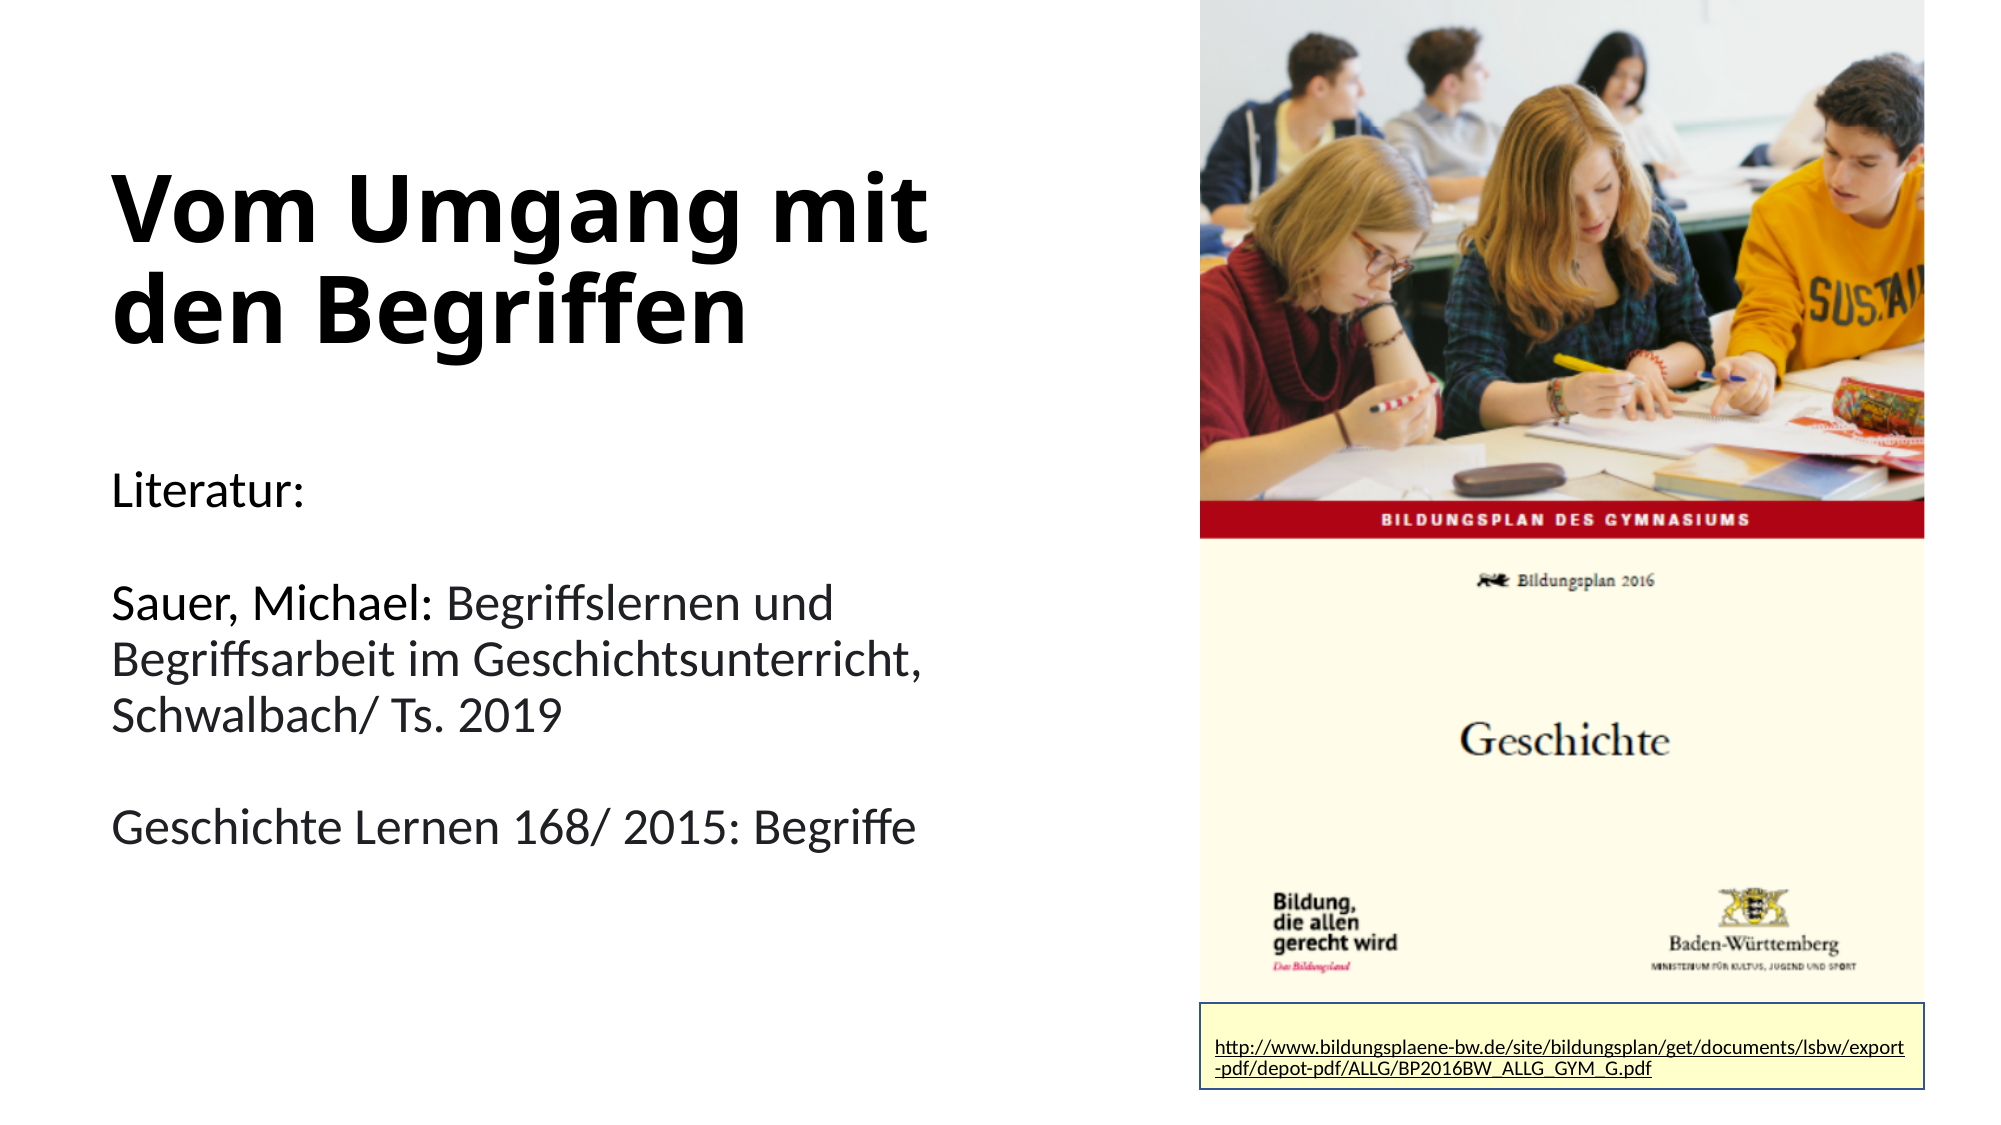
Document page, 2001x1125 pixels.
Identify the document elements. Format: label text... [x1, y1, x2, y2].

picture [1199, 0, 1925, 1007]
text_box Vom Umgang mit den Begriffen Literatur: Sauer, Michael: Begriffslernen und Begriffsarbeit im Geschichtsunterricht, Schwalbach/ Ts. 2019 Geschichte Lernen 168/ 2015: Begriffe [96, 151, 1092, 965]
text_box http://www.bildungsplaene-bw.de/site/bildungsplan/get/documents/lsbw/export-pdf/depot-pdf/ALLG/BP2016BW_ALLG_GYM_G.pdf [1199, 1007, 1925, 1090]
